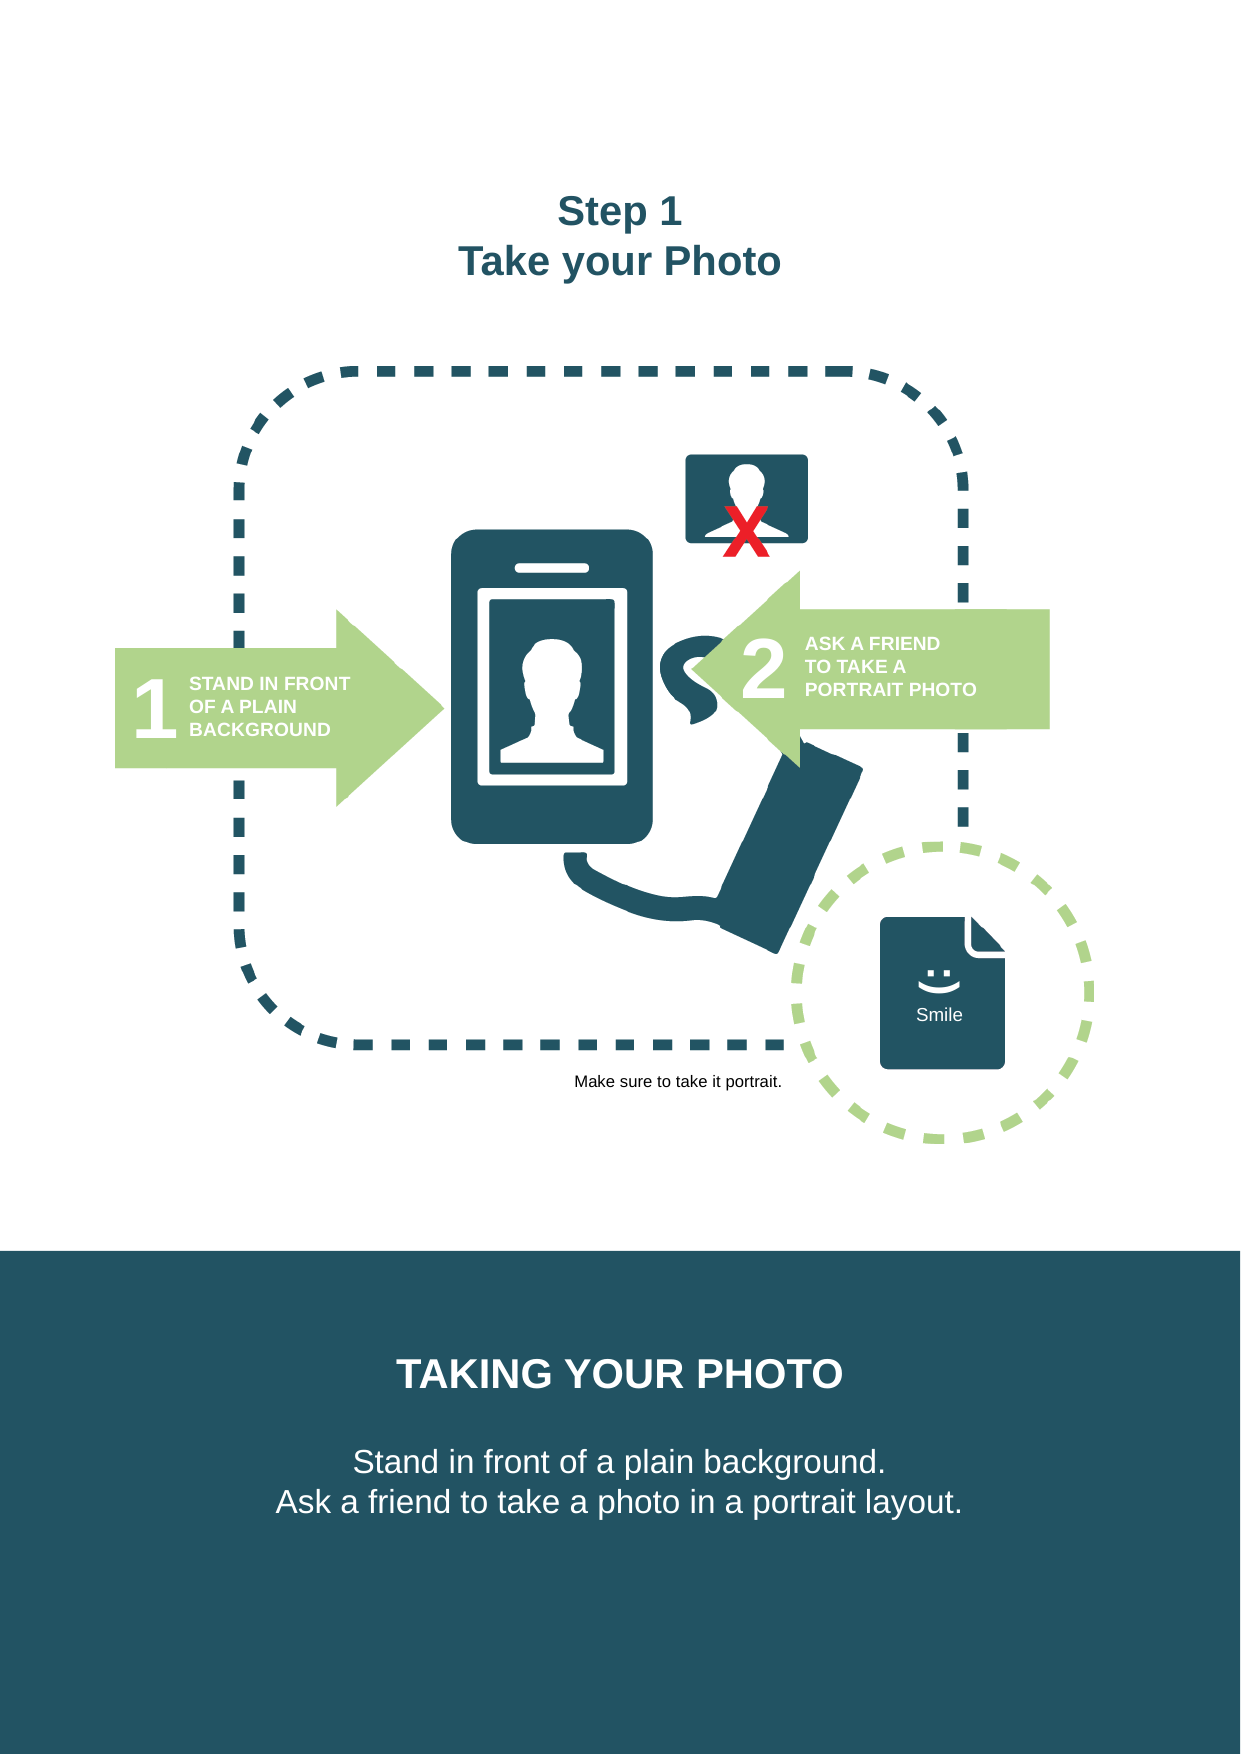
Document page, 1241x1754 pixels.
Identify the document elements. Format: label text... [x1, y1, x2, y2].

text_box 2 [725, 605, 799, 723]
text_box :) [911, 951, 980, 1011]
text_box Step 1 Take your Photo [258, 176, 982, 292]
text_box ASK A FRIEND TO TAKE A PORTRAIT PHOTO [790, 623, 993, 708]
text_box STAND IN FRONT OF A PLAIN BACKGROUND [174, 664, 366, 748]
text_box 1 [116, 646, 189, 764]
text_box Stand in front of a plain background. Ask a friend to take a photo in a portrait layout. [260, 1432, 980, 1528]
text_box Make sure to take it portrait. [559, 1063, 798, 1099]
text_box TAKING YOUR PHOTO [381, 1339, 859, 1405]
text_box Smile [901, 995, 979, 1033]
picture [115, 366, 1094, 1144]
